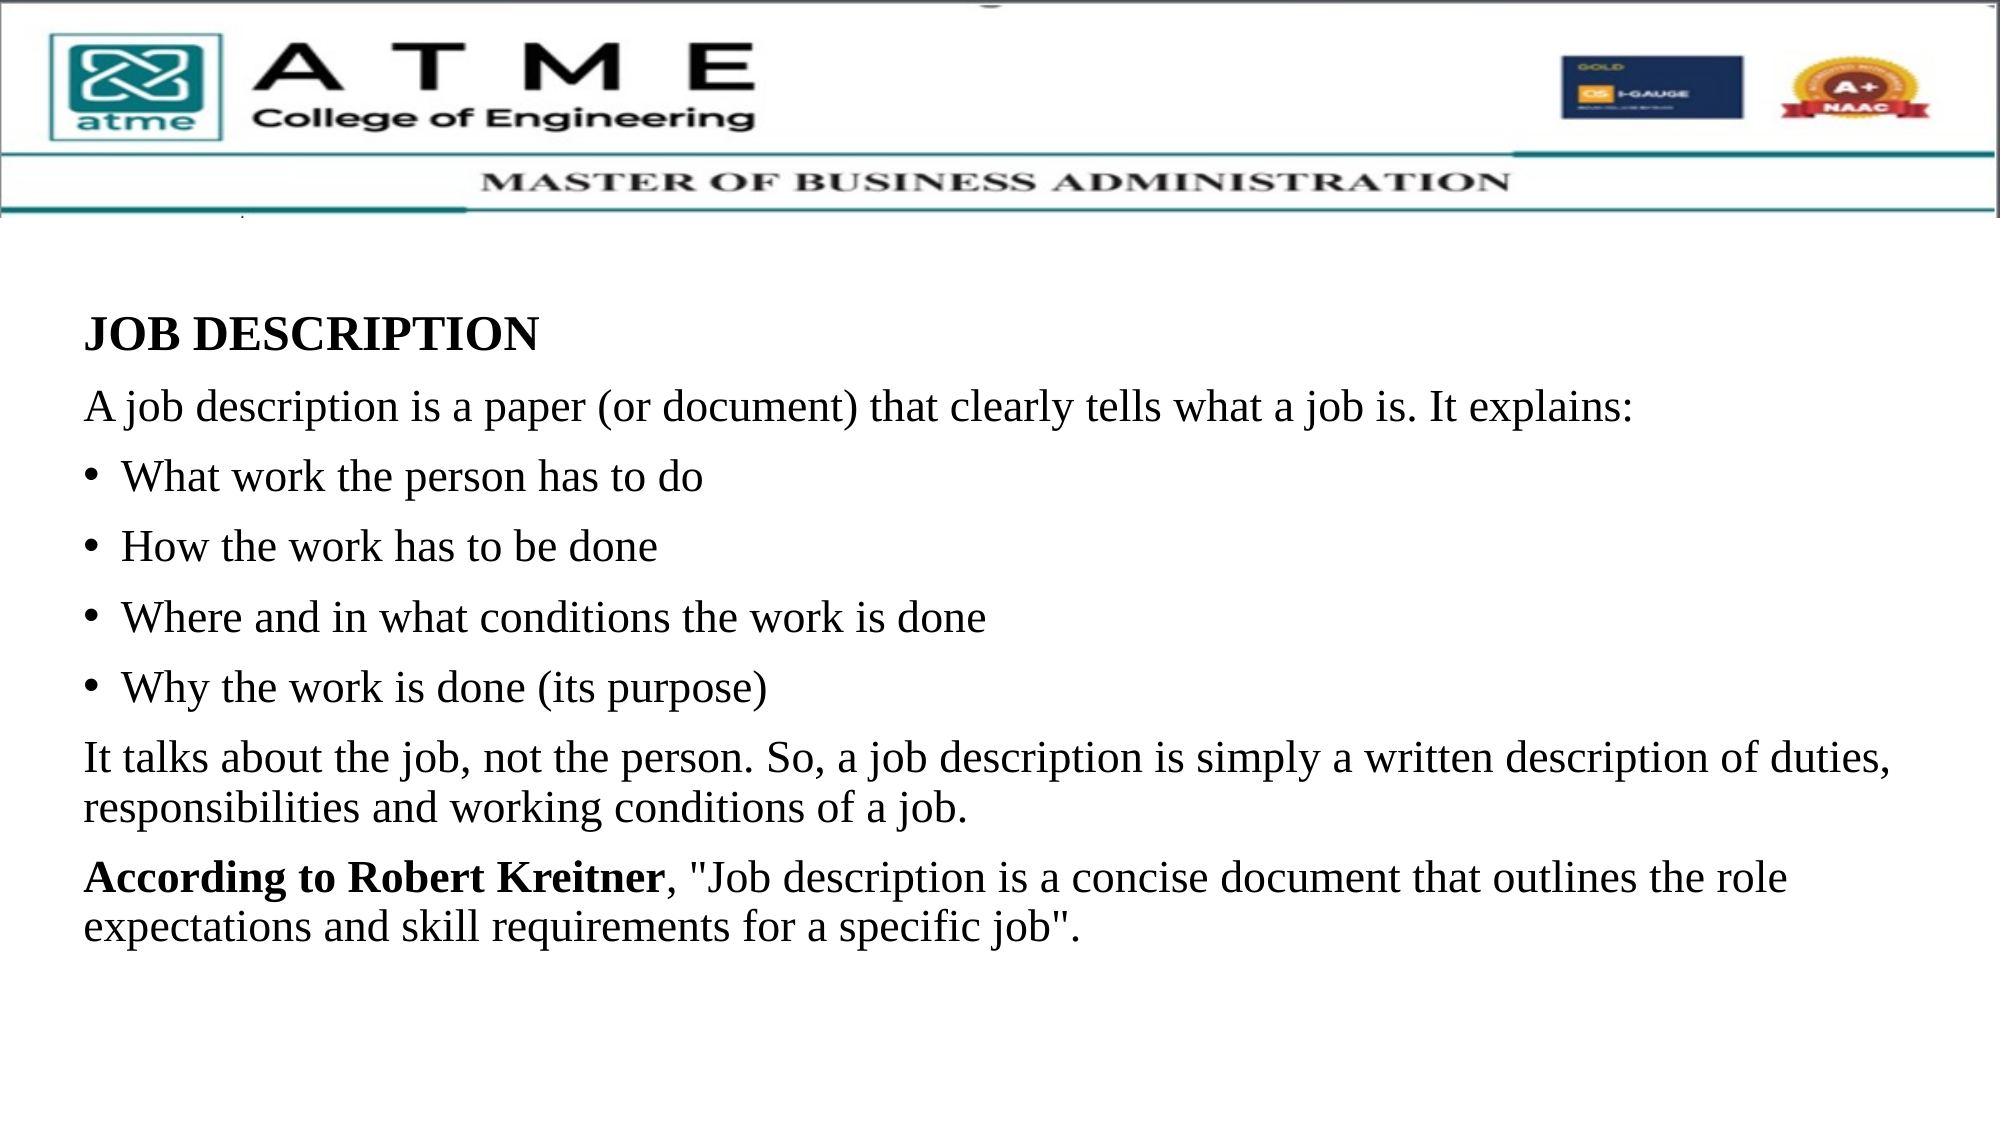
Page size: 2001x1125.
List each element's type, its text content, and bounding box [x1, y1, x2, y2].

list JOB DESCRIPTION A job description is a paper (or document) that clearly tells what a job is. It explains: What work the person has to do How the work has to be done Where and in what conditions the work is done Why the work is done (its purpose) It talks about the job, not the person. So, a job description is simply a written description of duties, responsibilities and working conditions of a job. According to Robert Kreitner, "Job description is a concise document that outlines the role expectations and skill requirements for a specific job". [68, 299, 1924, 1069]
picture [0, 0, 2000, 218]
